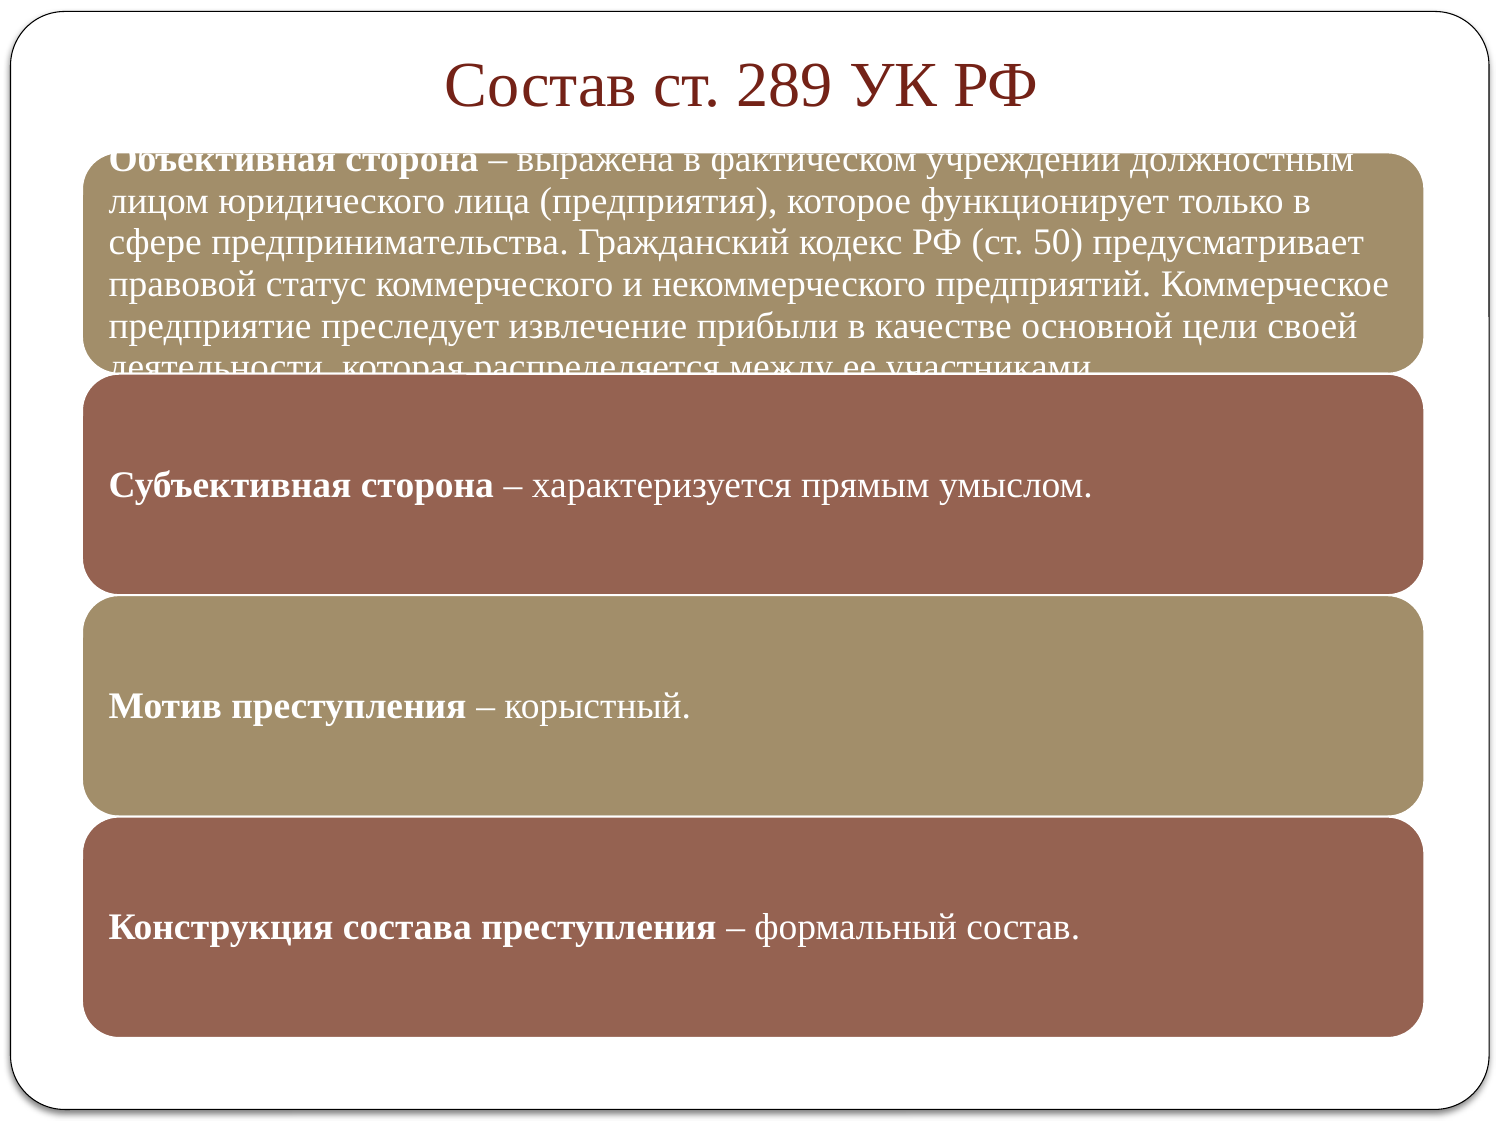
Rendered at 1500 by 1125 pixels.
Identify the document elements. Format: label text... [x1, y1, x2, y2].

title Состав ст. 289 УК РФ [70, 35, 1413, 135]
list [81, 152, 1425, 1039]
